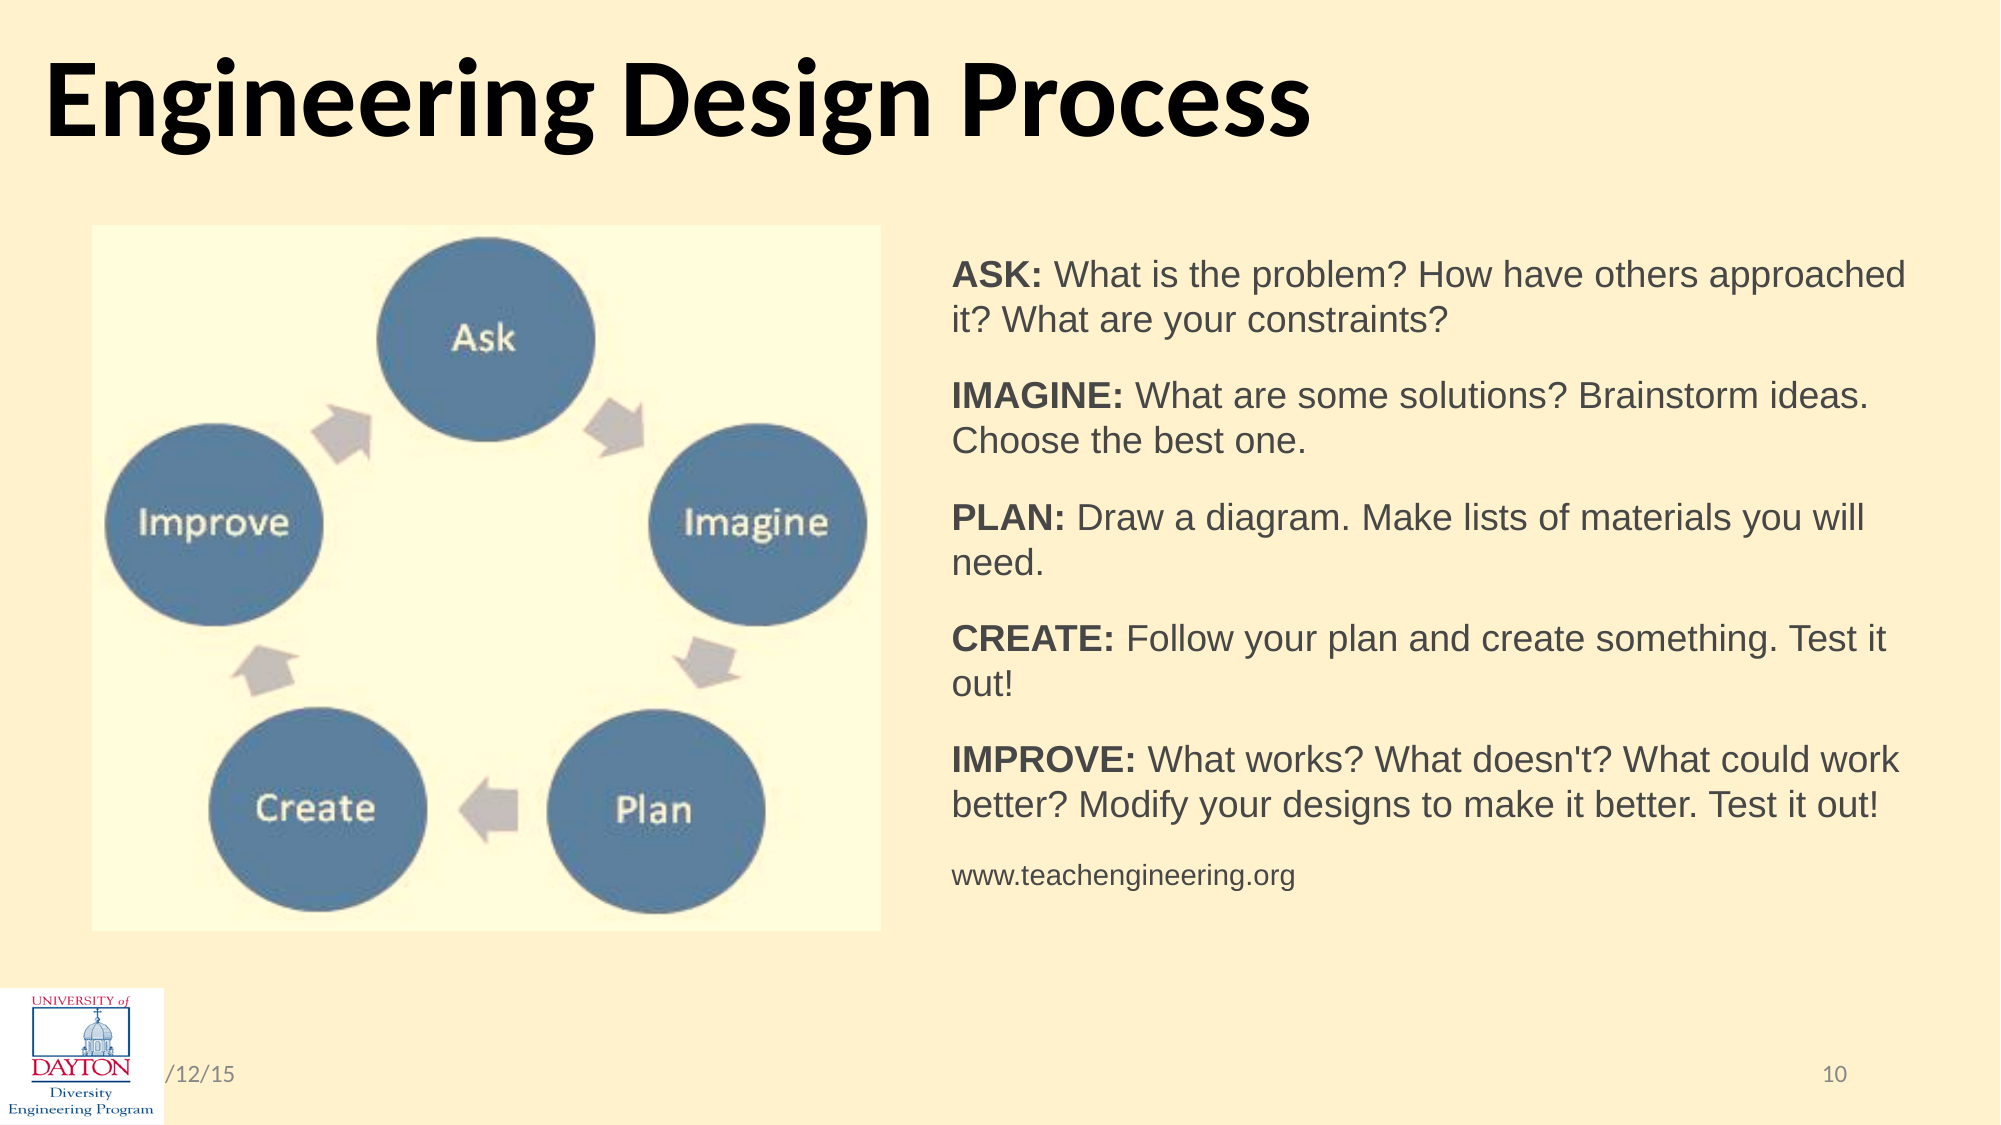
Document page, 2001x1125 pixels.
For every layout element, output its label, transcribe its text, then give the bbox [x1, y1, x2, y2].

picture [91, 225, 882, 931]
text_box ASK: What is the problem? How have others approached it? What are your constraints? IMAGINE: What are some solutions? Brainstorm ideas. Choose the best one. PLAN: Draw a diagram. Make lists of materials you will need. CREATE: Follow your plan and create something. Test it out! IMPROVE: What works? What doesn't? What could work better? Modify your designs to make it better. Test it out! www.teachengineering.org [936, 242, 1937, 906]
title Engineering Design Process [29, 0, 1755, 209]
picture [0, 988, 165, 1125]
